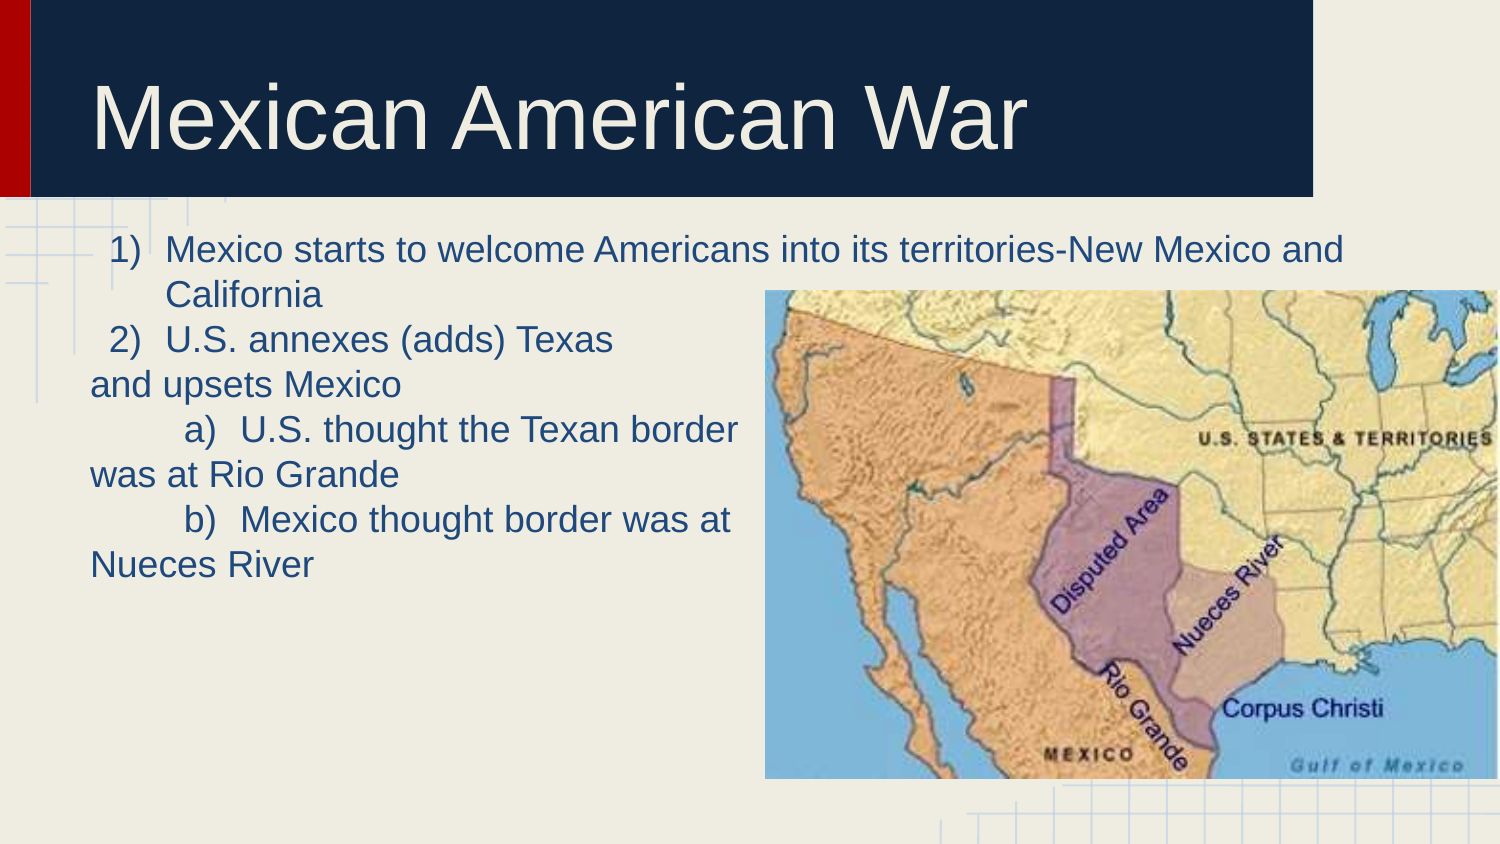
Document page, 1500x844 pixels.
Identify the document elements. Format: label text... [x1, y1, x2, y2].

picture [764, 290, 1500, 779]
list Mexico starts to welcome Americans into its territories-New Mexico and California U.S. annexes (adds) Texas and upsets Mexico U.S. thought the Texan border was at Rio Grande Mexico thought border was at Nueces River [75, 209, 1425, 806]
title Mexican American War [75, 16, 1276, 183]
